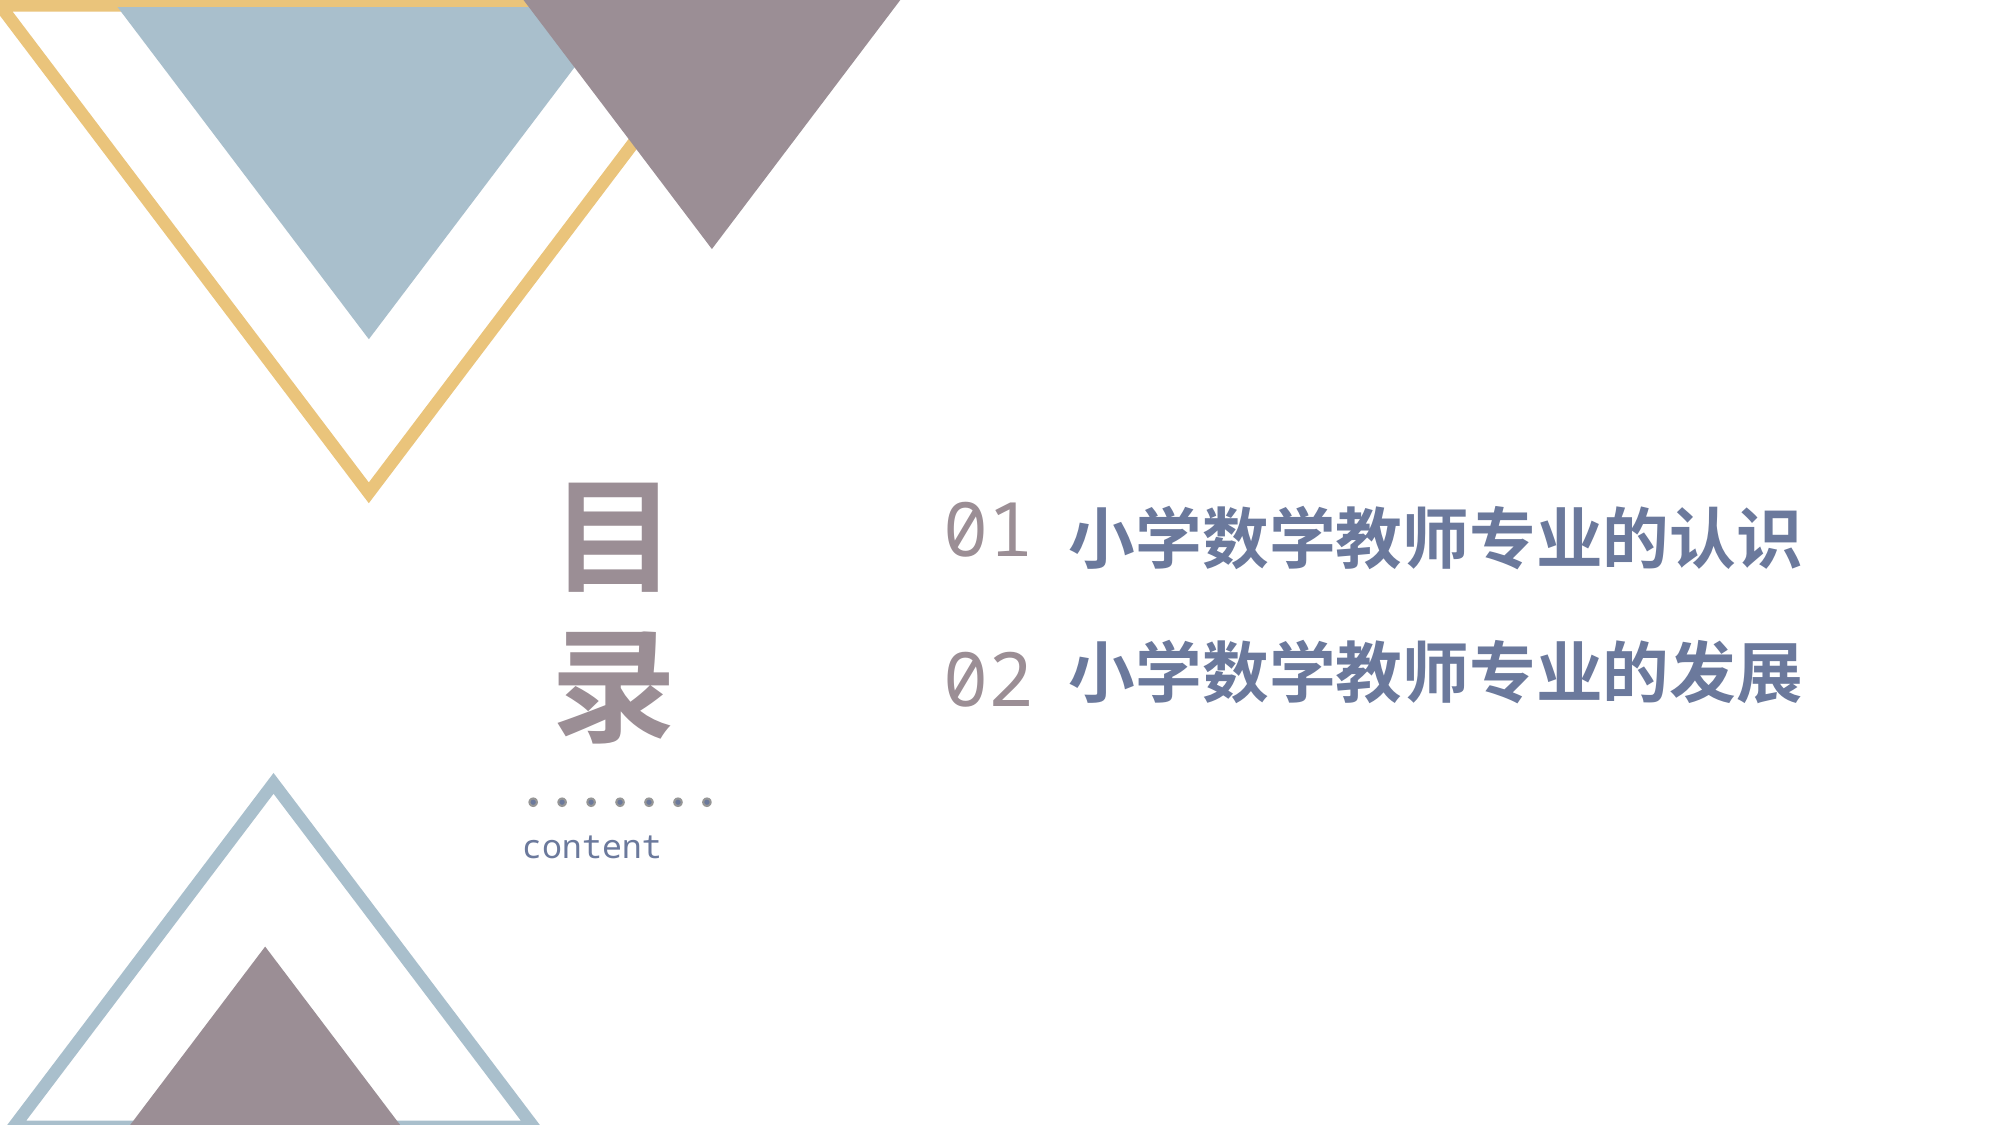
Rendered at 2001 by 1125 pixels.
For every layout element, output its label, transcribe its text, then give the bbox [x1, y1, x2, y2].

text_box 目 录 [536, 450, 800, 765]
text_box [13, 781, 534, 1125]
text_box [529, 798, 711, 806]
text_box content [522, 825, 726, 866]
text_box [522, 0, 902, 251]
text_box 小学数学教师专业的认识 [996, 489, 1876, 584]
text_box 小学数学教师专业的发展 [1022, 623, 1850, 734]
text_box 02 [888, 623, 1088, 729]
text_box [128, 944, 402, 1125]
text_box 01 [888, 474, 1088, 579]
text_box [0, 4, 632, 495]
text_box [115, 6, 574, 341]
